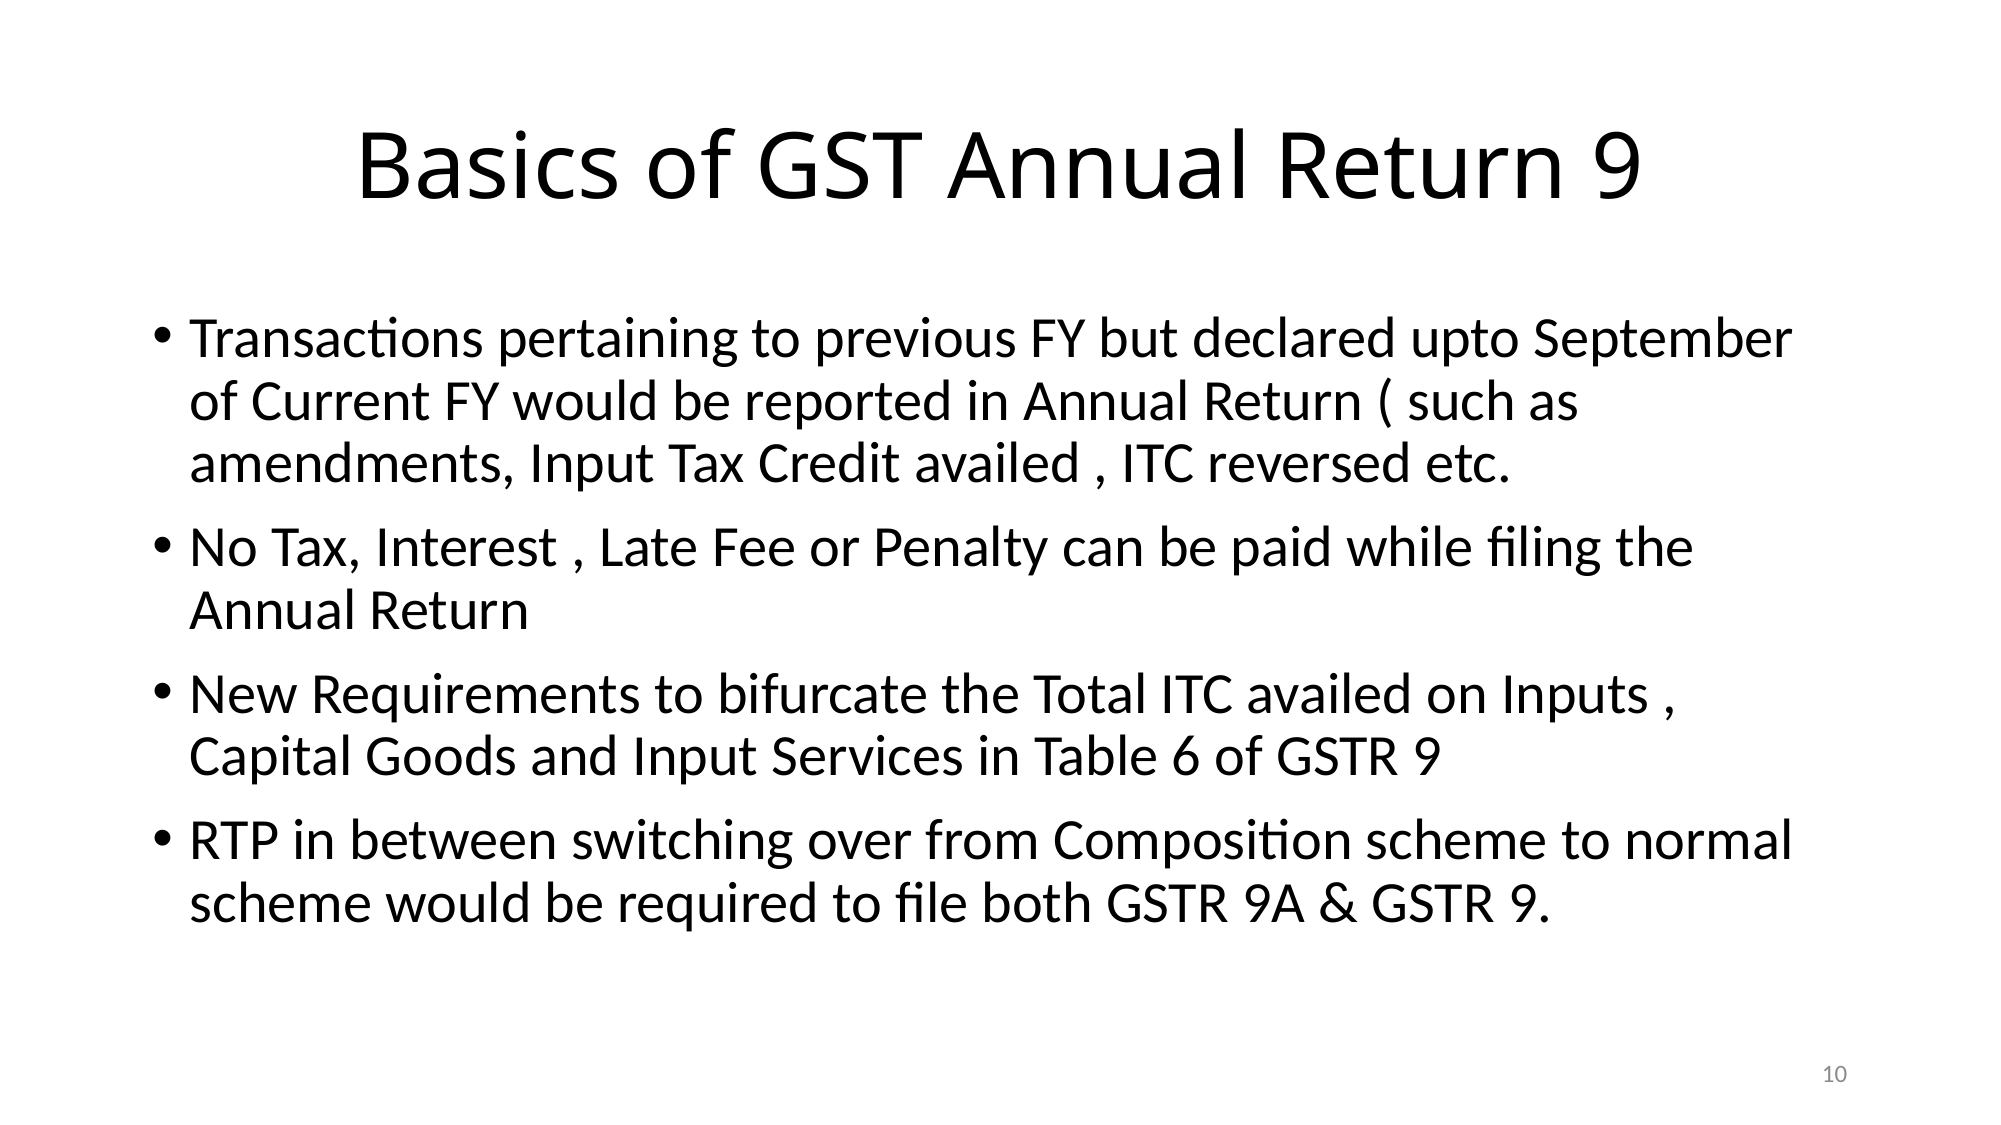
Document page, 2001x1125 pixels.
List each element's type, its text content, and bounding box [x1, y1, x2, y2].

list Transactions pertaining to previous FY but declared upto September of Current FY would be reported in Annual Return ( such as amendments, Input Tax Credit availed , ITC reversed etc. No Tax, Interest , Late Fee or Penalty can be paid while filing the Annual Return New Requirements to bifurcate the Total ITC availed on Inputs , Capital Goods and Input Services in Table 6 of GSTR 9 RTP in between switching over from Composition scheme to normal scheme would be required to file both GSTR 9A & GSTR 9. [137, 299, 1863, 1014]
slide_number 10 [1412, 1042, 1863, 1103]
title Basics of GST Annual Return 9 [137, 59, 1863, 278]
